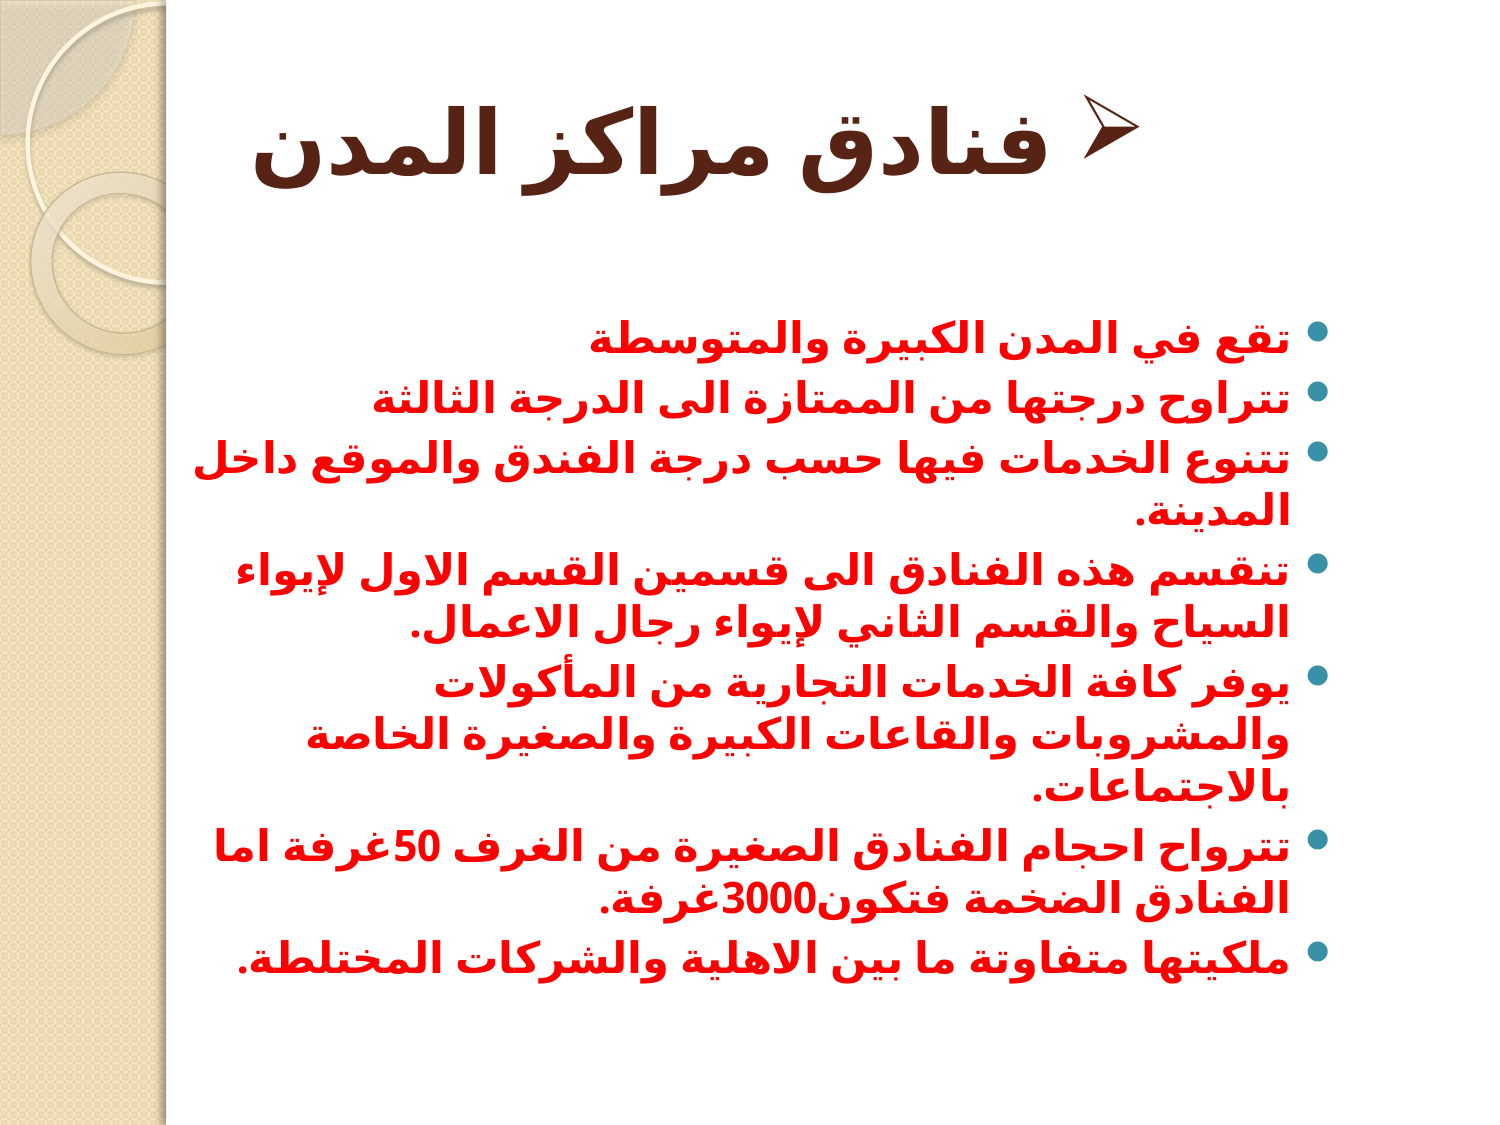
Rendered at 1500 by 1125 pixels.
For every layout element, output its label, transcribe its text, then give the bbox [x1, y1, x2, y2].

title فنادق مراكز المدن [235, 45, 1466, 233]
list تقع في المدن الكبيرة والمتوسطة تتراوح درجتها من الممتازة الى الدرجة الثالثة تتنوع الخدمات فيها حسب درجة الفندق والموقع داخل المدينة. تنقسم هذه الفنادق الى قسمين القسم الاول لإيواء السياح والقسم الثاني لإيواء رجال الاعمال. يوفر كافة الخدمات التجارية من المأكولات والمشروبات والقاعات الكبيرة والصغيرة الخاصة بالاجتماعات. تترواح احجام الفنادق الصغيرة من الغرف 50غرفة اما الفنادق الضخمة فتكون3000غرفة. ملكيتها متفاوتة ما بين الاهلية والشركات المختلطة. [147, 302, 1353, 1000]
